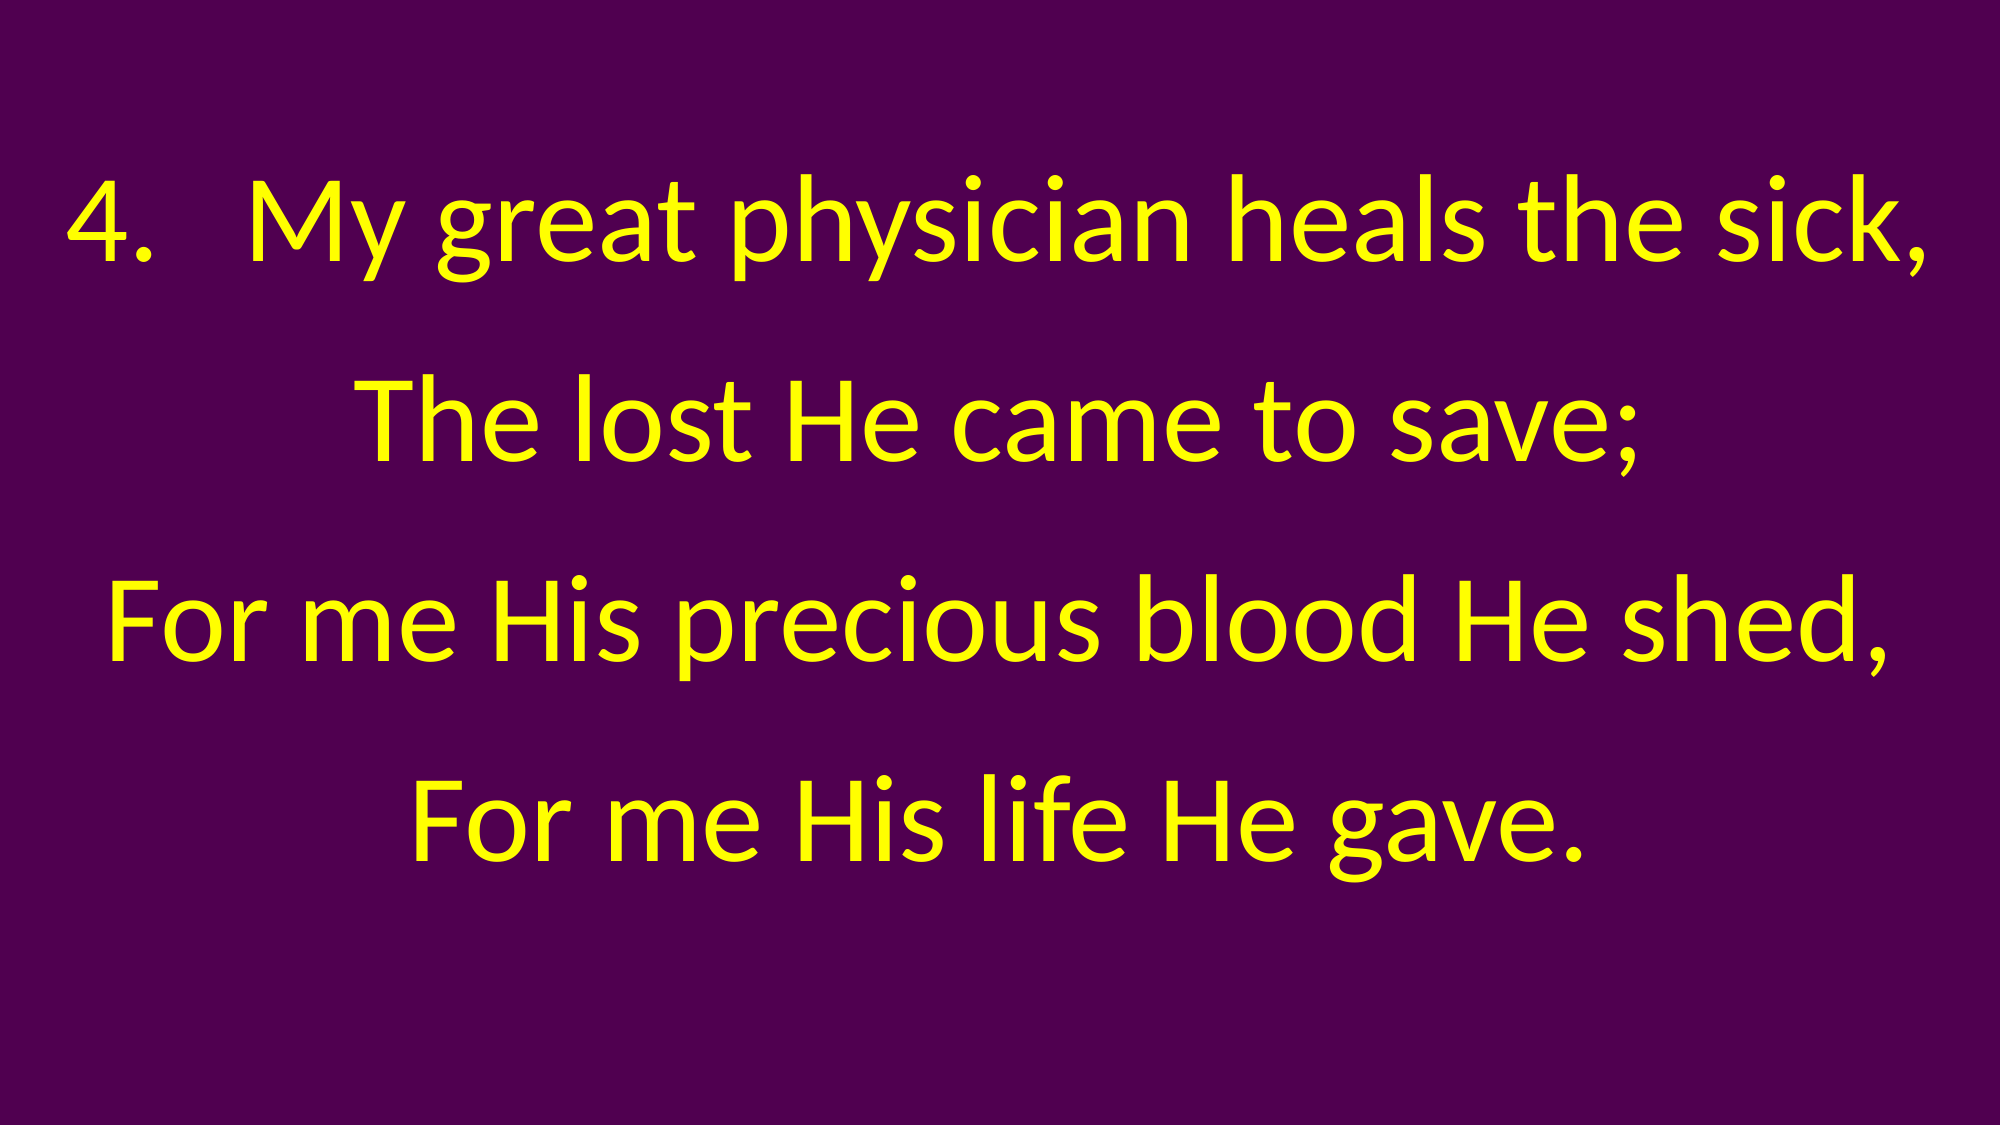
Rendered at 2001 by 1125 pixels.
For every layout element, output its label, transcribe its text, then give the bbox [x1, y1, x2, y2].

text_box 4. My great physician heals the sick, The lost He came to save; For me His precious blood He shed, For me His life He gave. [0, 129, 2000, 894]
